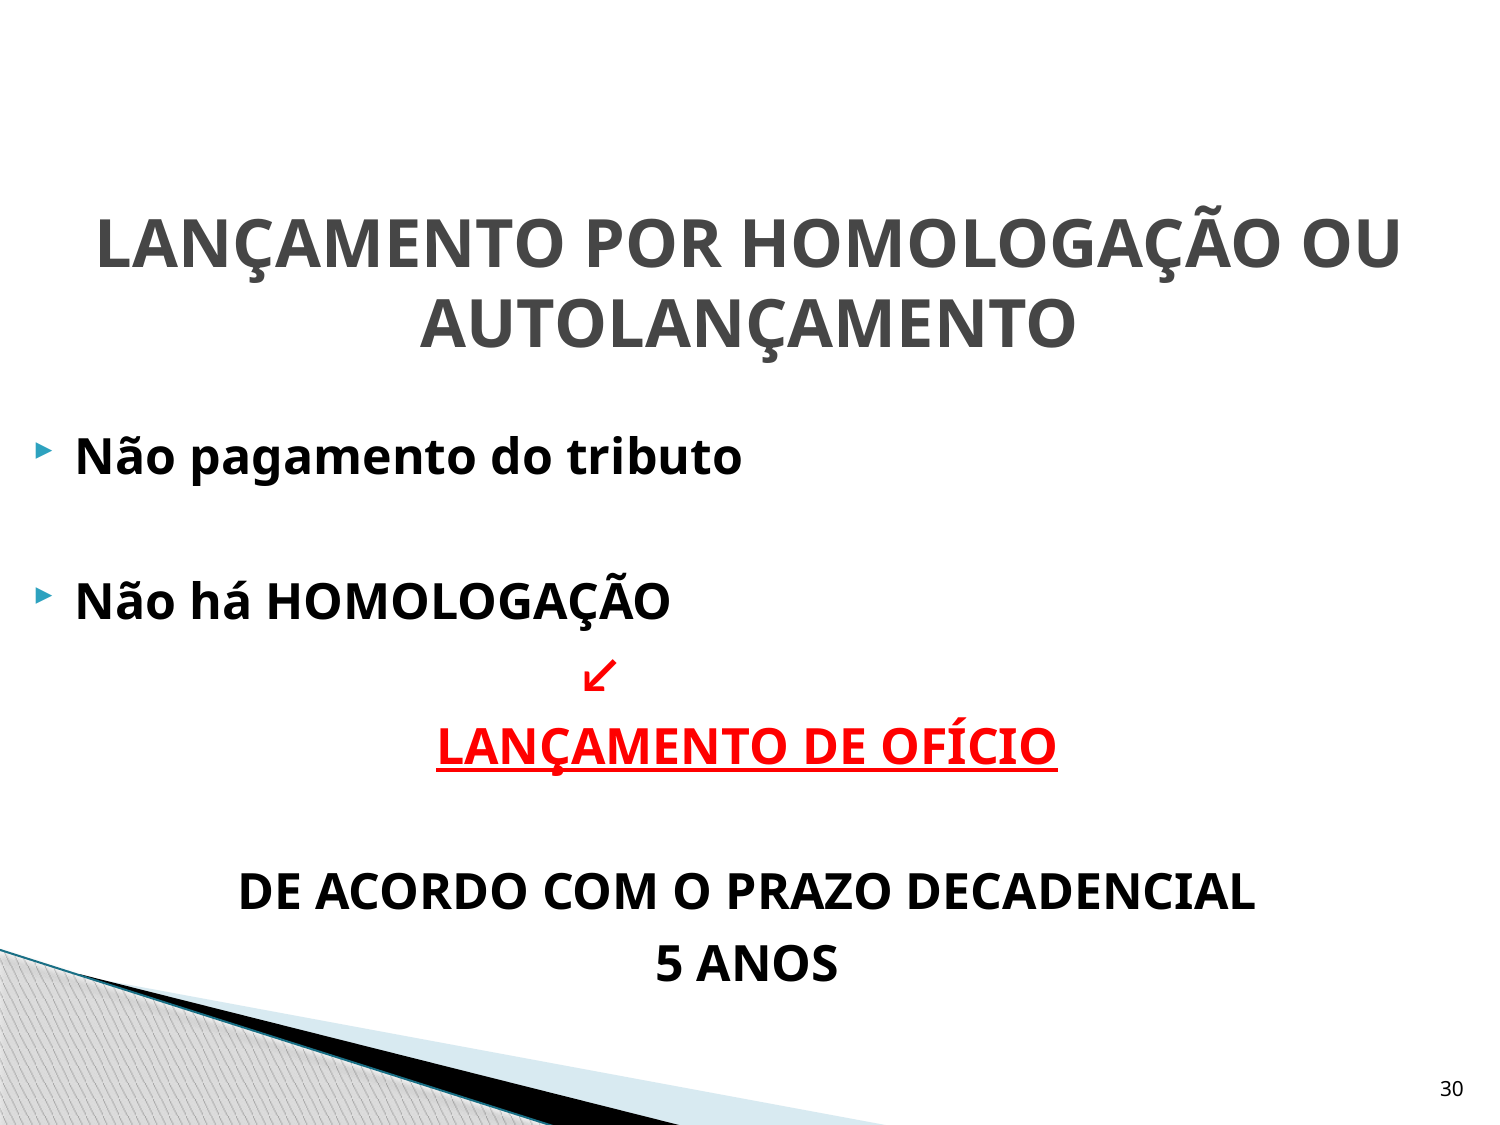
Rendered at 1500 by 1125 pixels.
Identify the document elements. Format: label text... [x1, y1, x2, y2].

list Não pagamento do tributo Não há HOMOLOGAÇÃO ↙ LANÇAMENTO DE OFÍCIO DE ACORDO COM O PRAZO DECADENCIAL 5 ANOS [0, 386, 1477, 1125]
title LANÇAMENTO POR HOMOLOGAÇÃO OU AUTOLANÇAMENTO [0, 246, 1500, 317]
